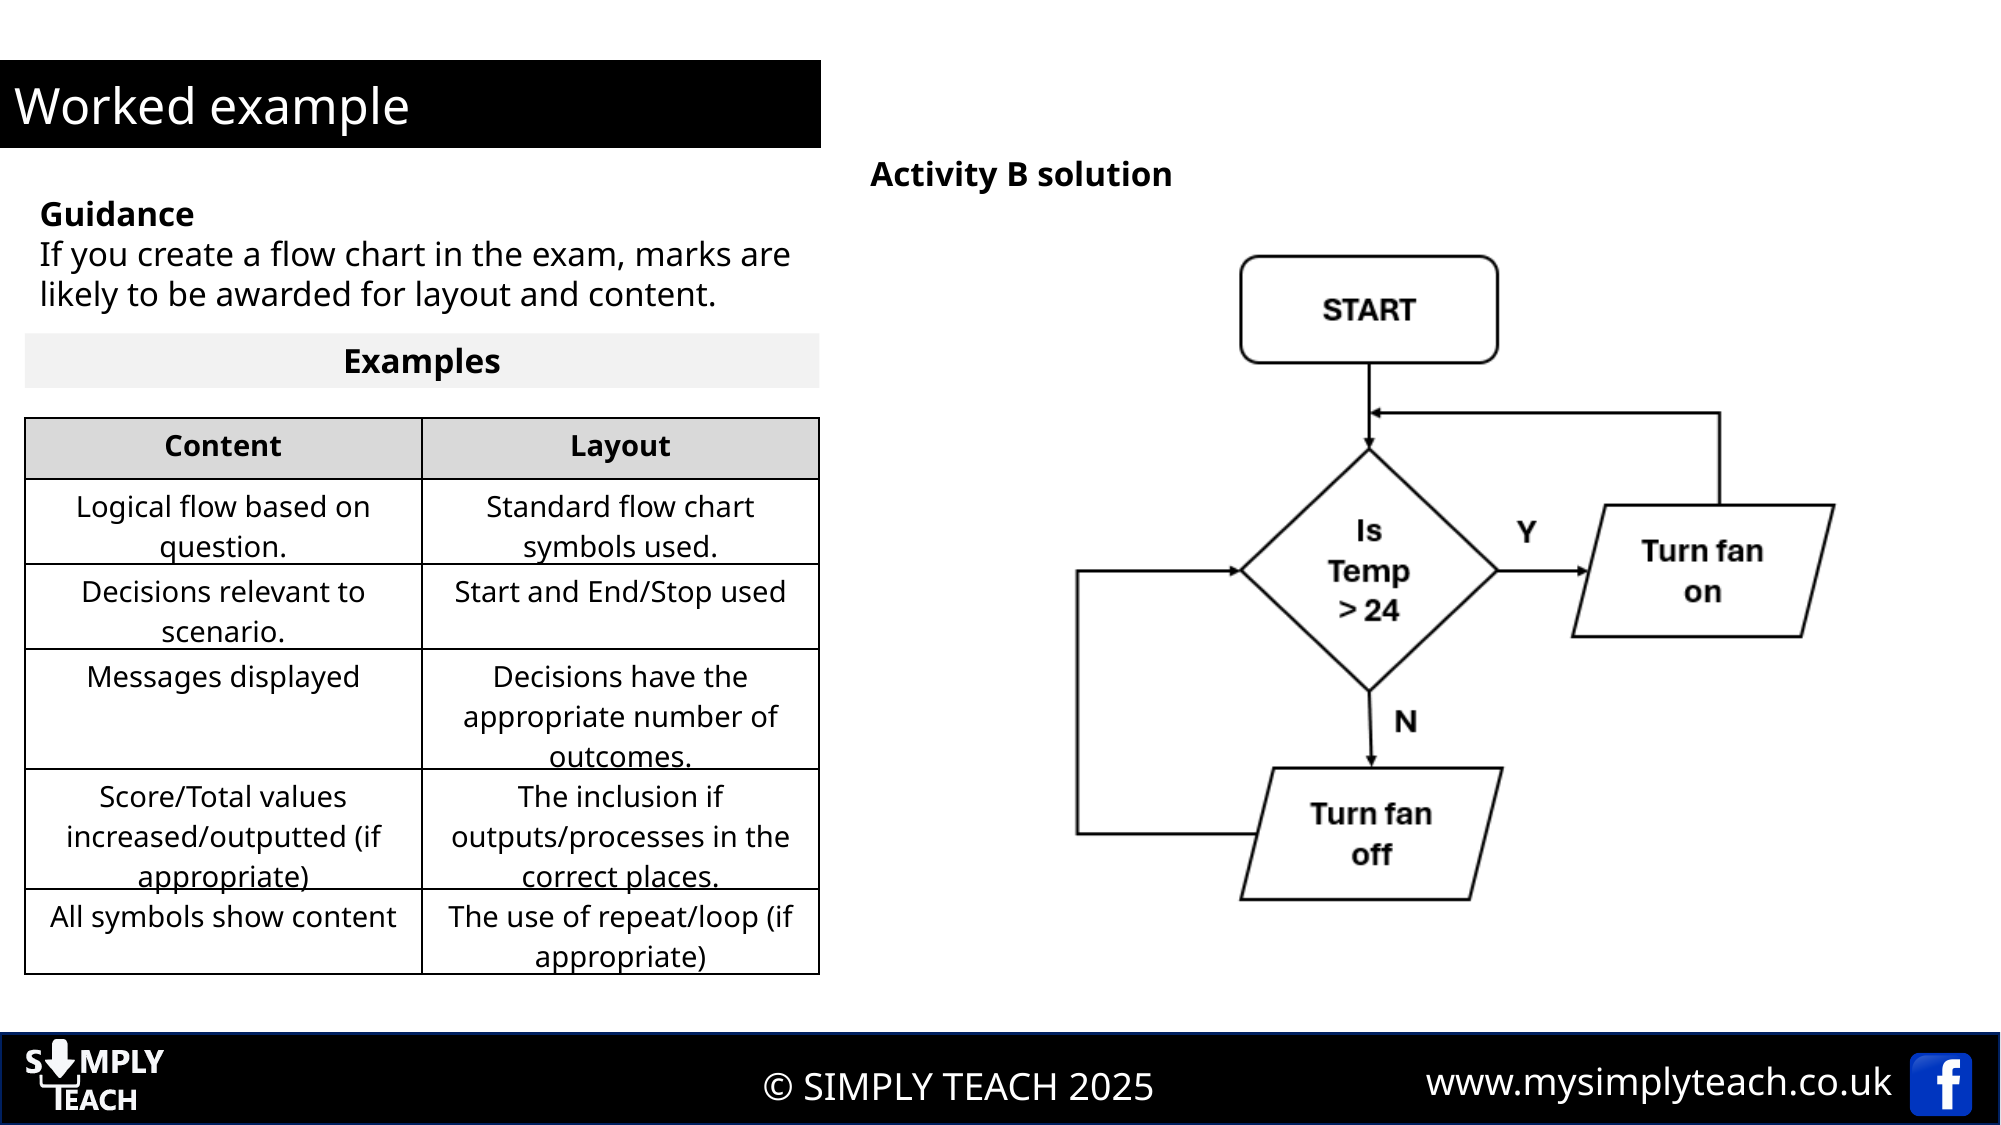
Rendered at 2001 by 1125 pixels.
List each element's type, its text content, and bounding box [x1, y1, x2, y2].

table_cell Standard flow chart symbols used. [423, 480, 818, 563]
text_box Worked example [0, 60, 821, 148]
table_cell Decisions have the appropriate number of outcomes. [423, 650, 818, 768]
table_cell All symbols show content [26, 890, 421, 973]
table_cell Messages displayed [26, 650, 421, 768]
table_cell The use of repeat/loop (if appropriate) [423, 890, 818, 973]
text_box Activity B solution [855, 146, 1651, 201]
table_cell The inclusion if outputs/processes in the correct places. [423, 770, 818, 888]
table_header Layout [423, 419, 818, 478]
table_header Content [26, 419, 421, 478]
table_cell Logical flow based on question. [26, 480, 421, 563]
table_cell Decisions relevant to scenario. [26, 565, 421, 648]
text_box Examples [24, 333, 820, 388]
table_cell Start and End/Stop used [423, 565, 818, 648]
table_cell Score/Total values increased/outputted (if appropriate) [26, 770, 421, 888]
text_box Guidance If you create a flow chart in the exam, marks are likely to be awarded for layout and content. [24, 185, 820, 321]
picture [1018, 241, 1853, 965]
picture [1907, 1050, 1975, 1119]
picture [15, 1033, 182, 1122]
